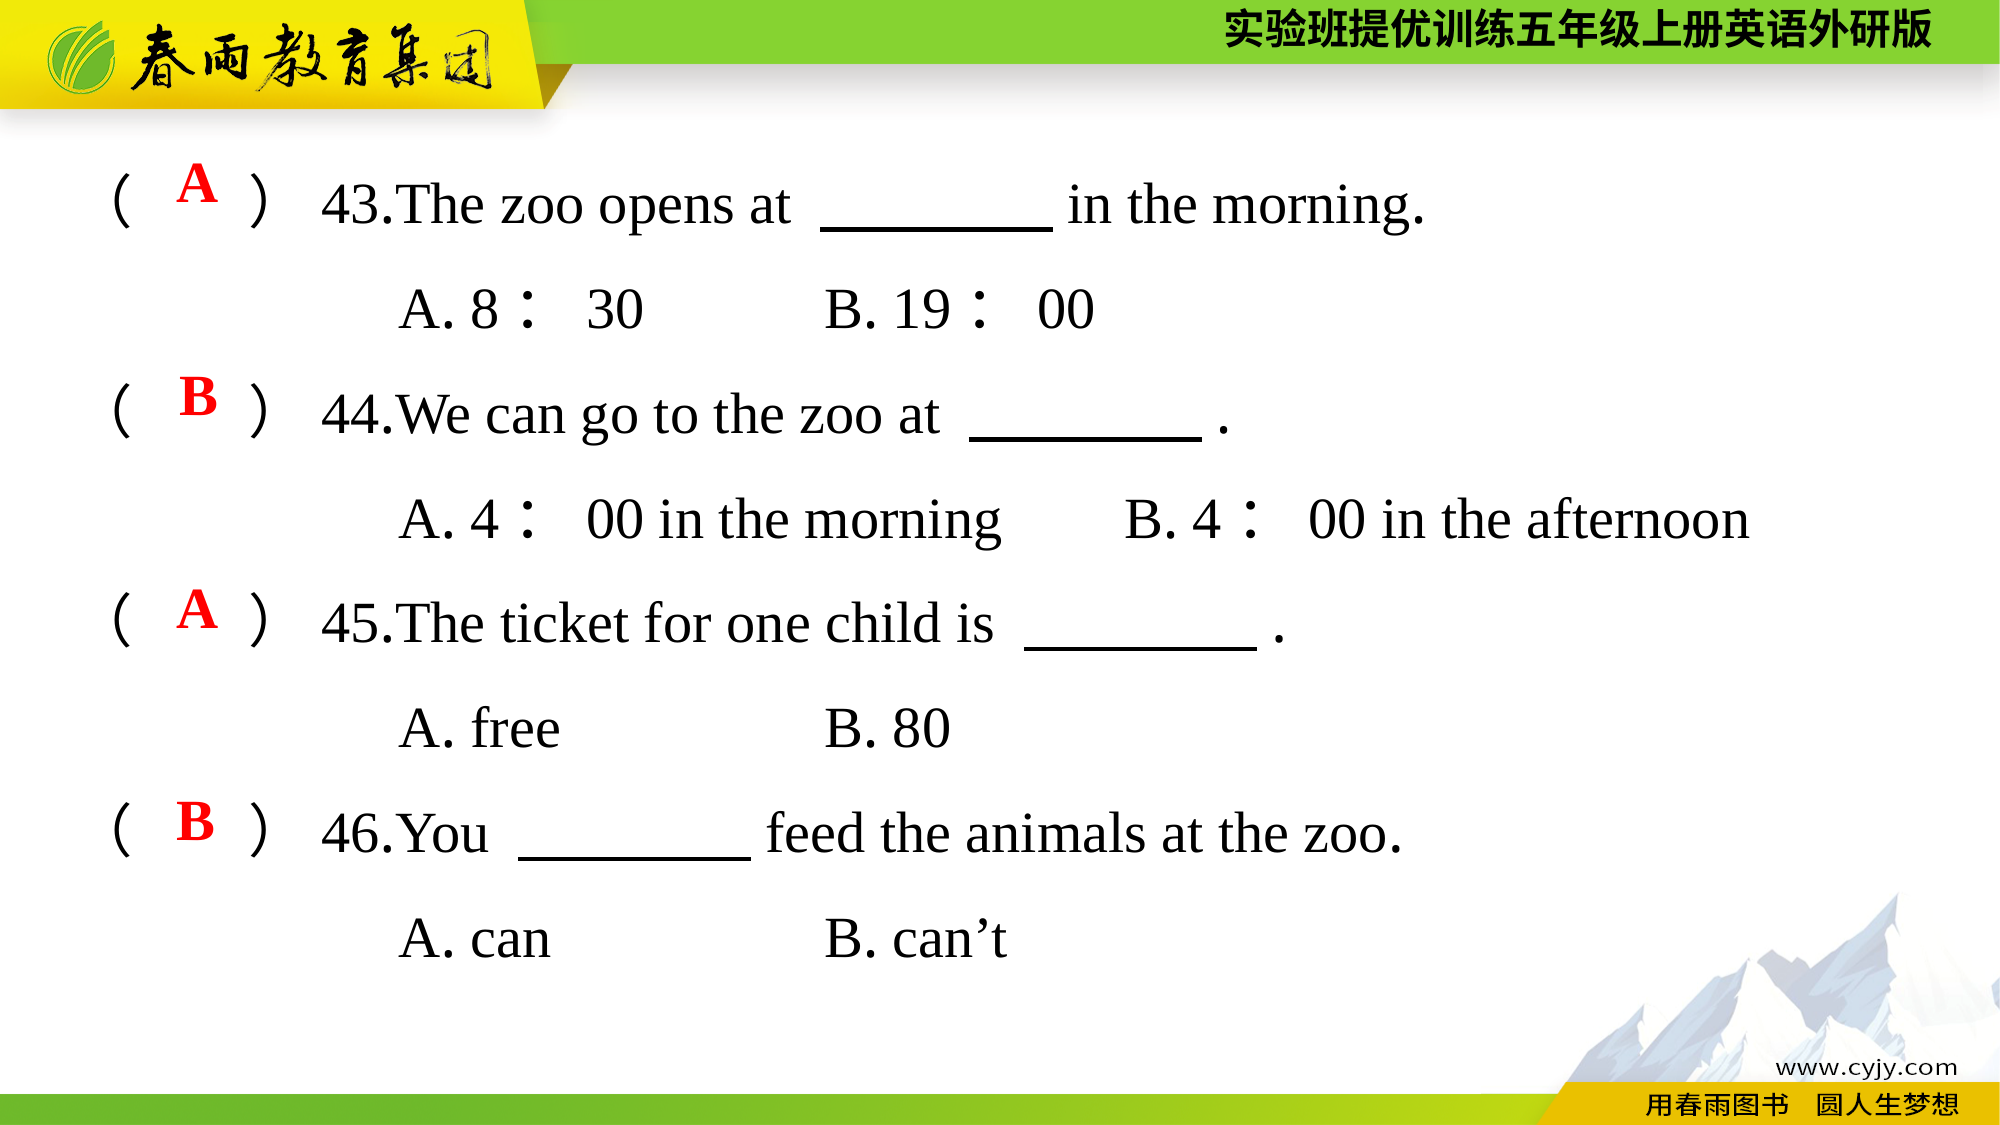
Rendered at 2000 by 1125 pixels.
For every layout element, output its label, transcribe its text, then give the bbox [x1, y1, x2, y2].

text_box B [161, 774, 231, 860]
list （ ）43.The zoo opens at in the morning. A. 8：30 B. 19：00 （ ）44.We can go to the zoo at . A. 4：00 in the morning B. 4：00 in the afternoon （ ）45.The ticket for one child is . A. free B. 80 （ ）46.You feed the animals at the zoo. A. can B. can’t [59, 122, 1944, 986]
text_box A [161, 137, 234, 222]
picture [0, 0, 2000, 1125]
text_box A [161, 562, 234, 648]
text_box B [165, 349, 234, 435]
